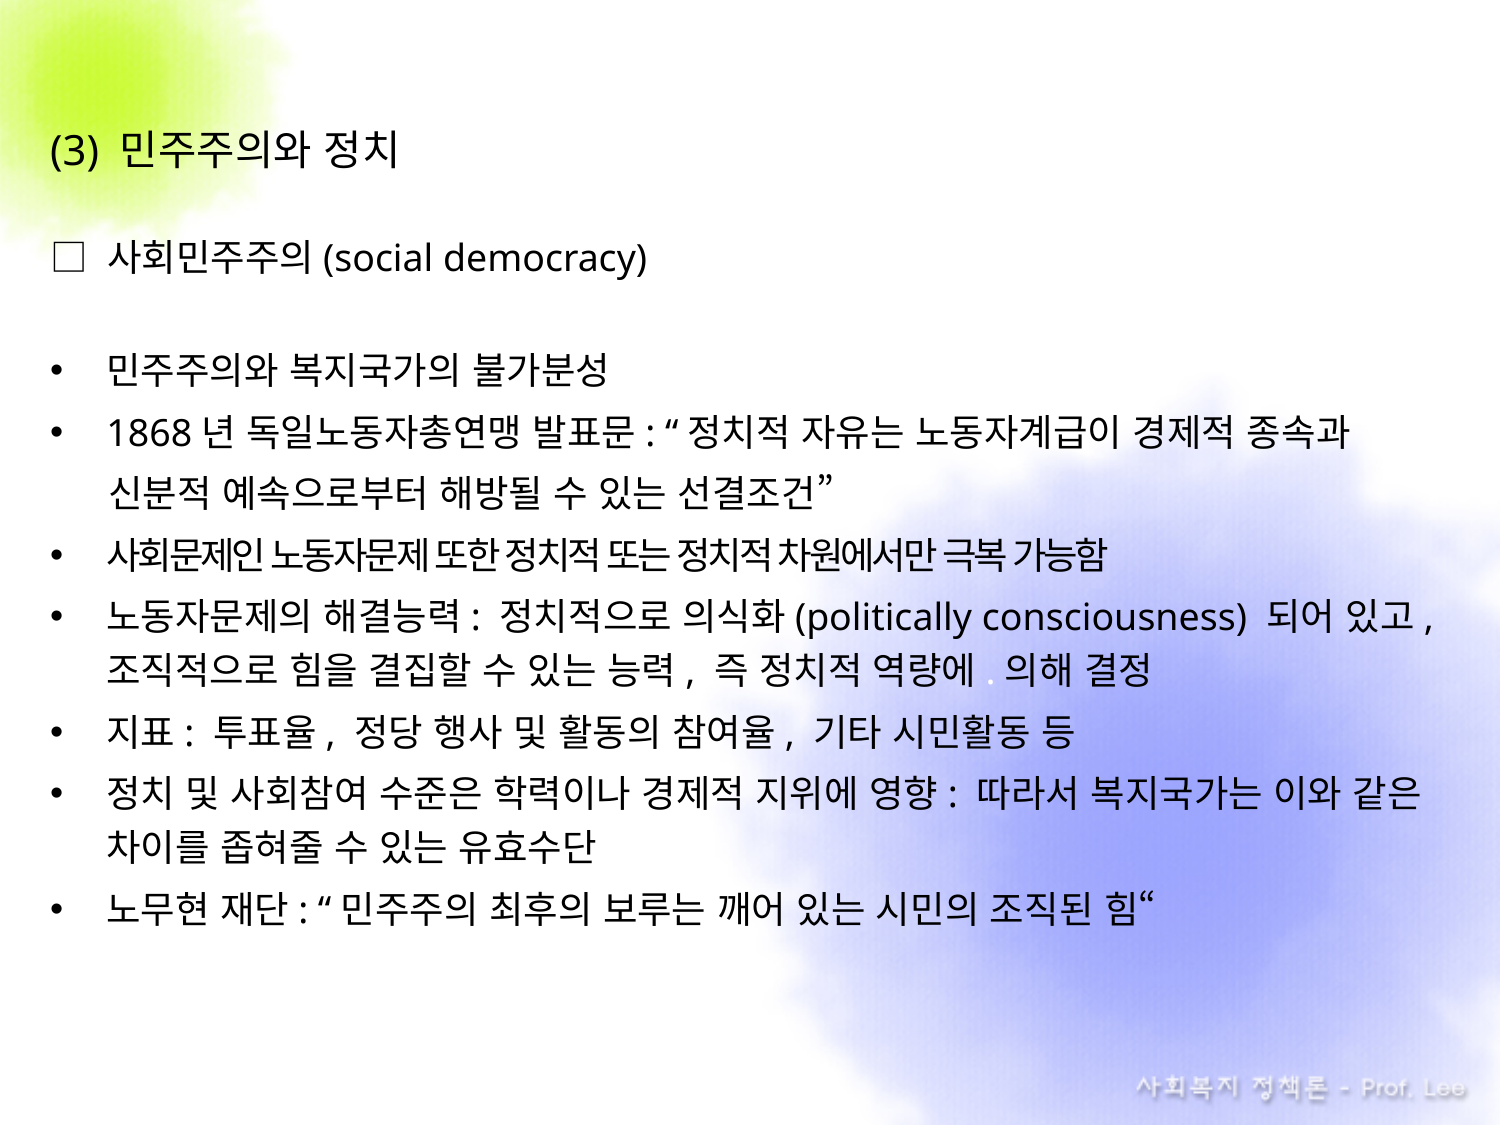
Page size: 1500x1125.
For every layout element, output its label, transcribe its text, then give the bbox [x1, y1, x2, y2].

list (3) 민주주의와 정치 □ 사회민주주의(social democracy) 민주주의와 복지국가의 불가분성 1868년 독일노동자총연맹 발표문: “정치적 자유는 노동자계급이 경제적 종속과 . 신분적 예속으로부터 해방될 수 있는 선결조건” 사회문제인 노동자문제 또한 정치적 또는 정치적 차원에서만 극복 가능함 노동자문제의 해결능력: 정치적으로 의식화(politically consciousness) 되어 있고, 조직적으로 힘을 결집할 수 있는 능력, 즉 정치적 역량에.의해 결정 지표: 투표율, 정당 행사 및 활동의 참여율, 기타 시민활동 등 정치 및 사회참여 수준은 학력이나 경제적 지위에 영향: 따라서 복지국가는 이와 같은 차이를 좁혀줄 수 있는 유효수단 노무현 재단: “민주주의 최후의 보루는 깨어 있는 시민의 조직된 힘“ [35, 115, 1477, 973]
picture [0, 0, 1500, 1125]
